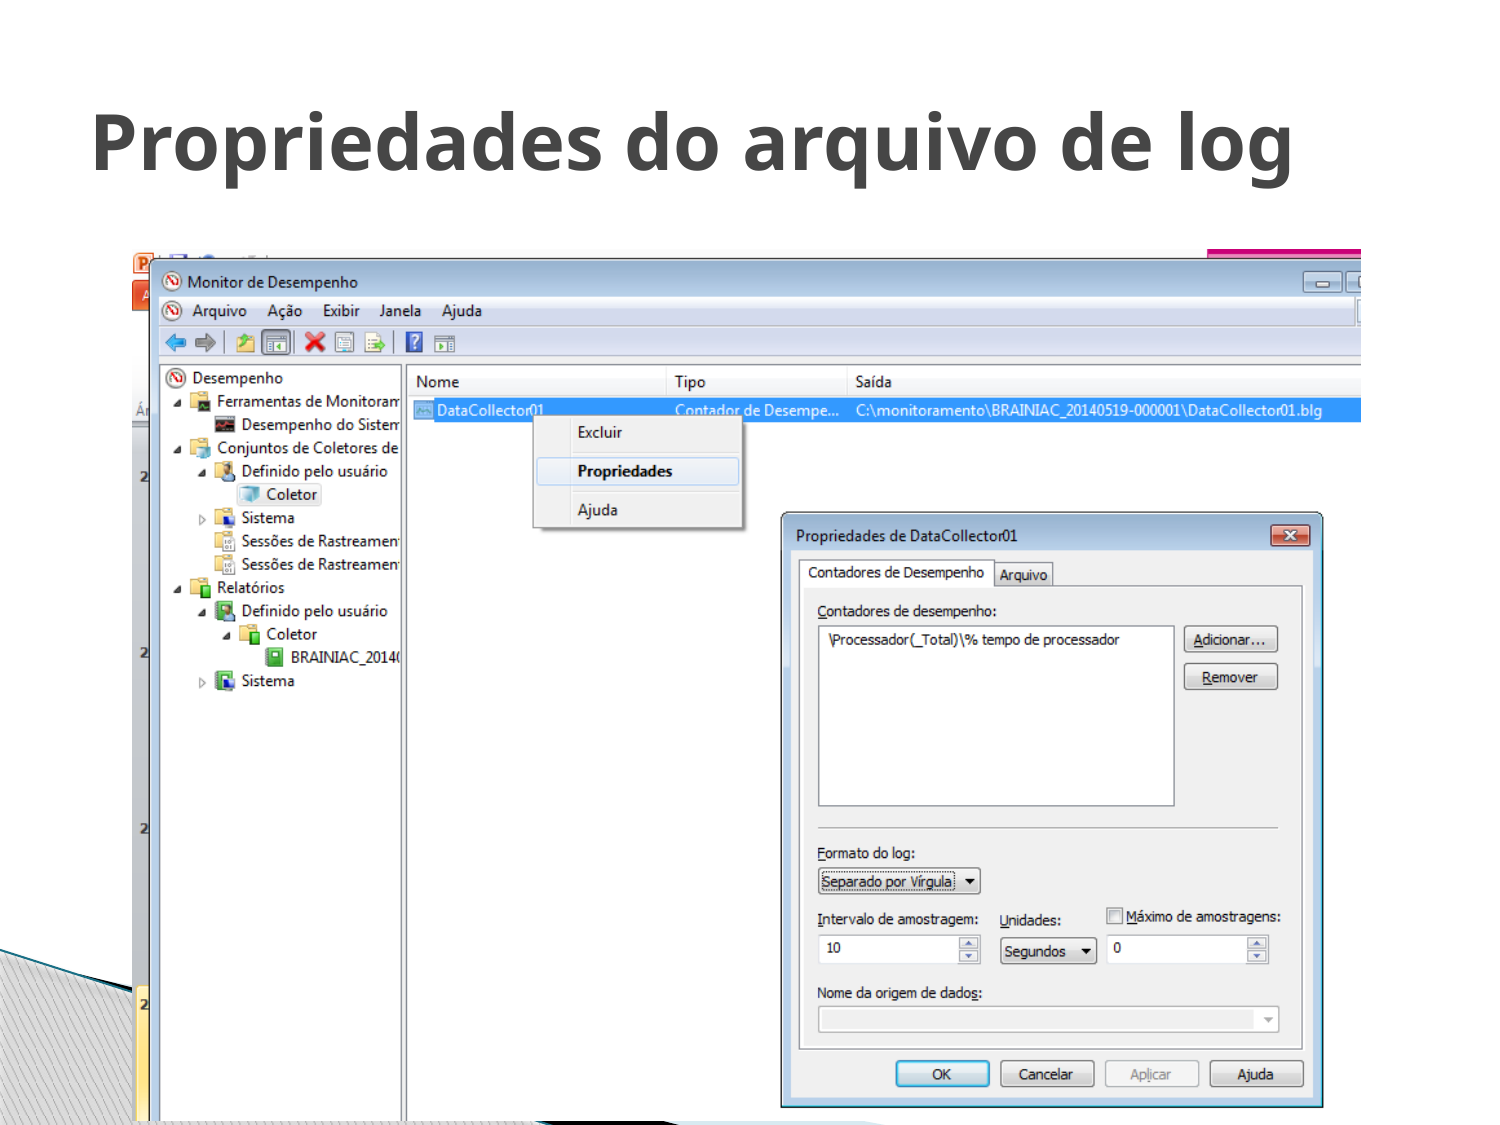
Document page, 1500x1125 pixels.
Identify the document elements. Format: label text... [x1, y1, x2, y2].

picture [132, 249, 1362, 1121]
title Propriedades do arquivo de log [75, 45, 1425, 233]
